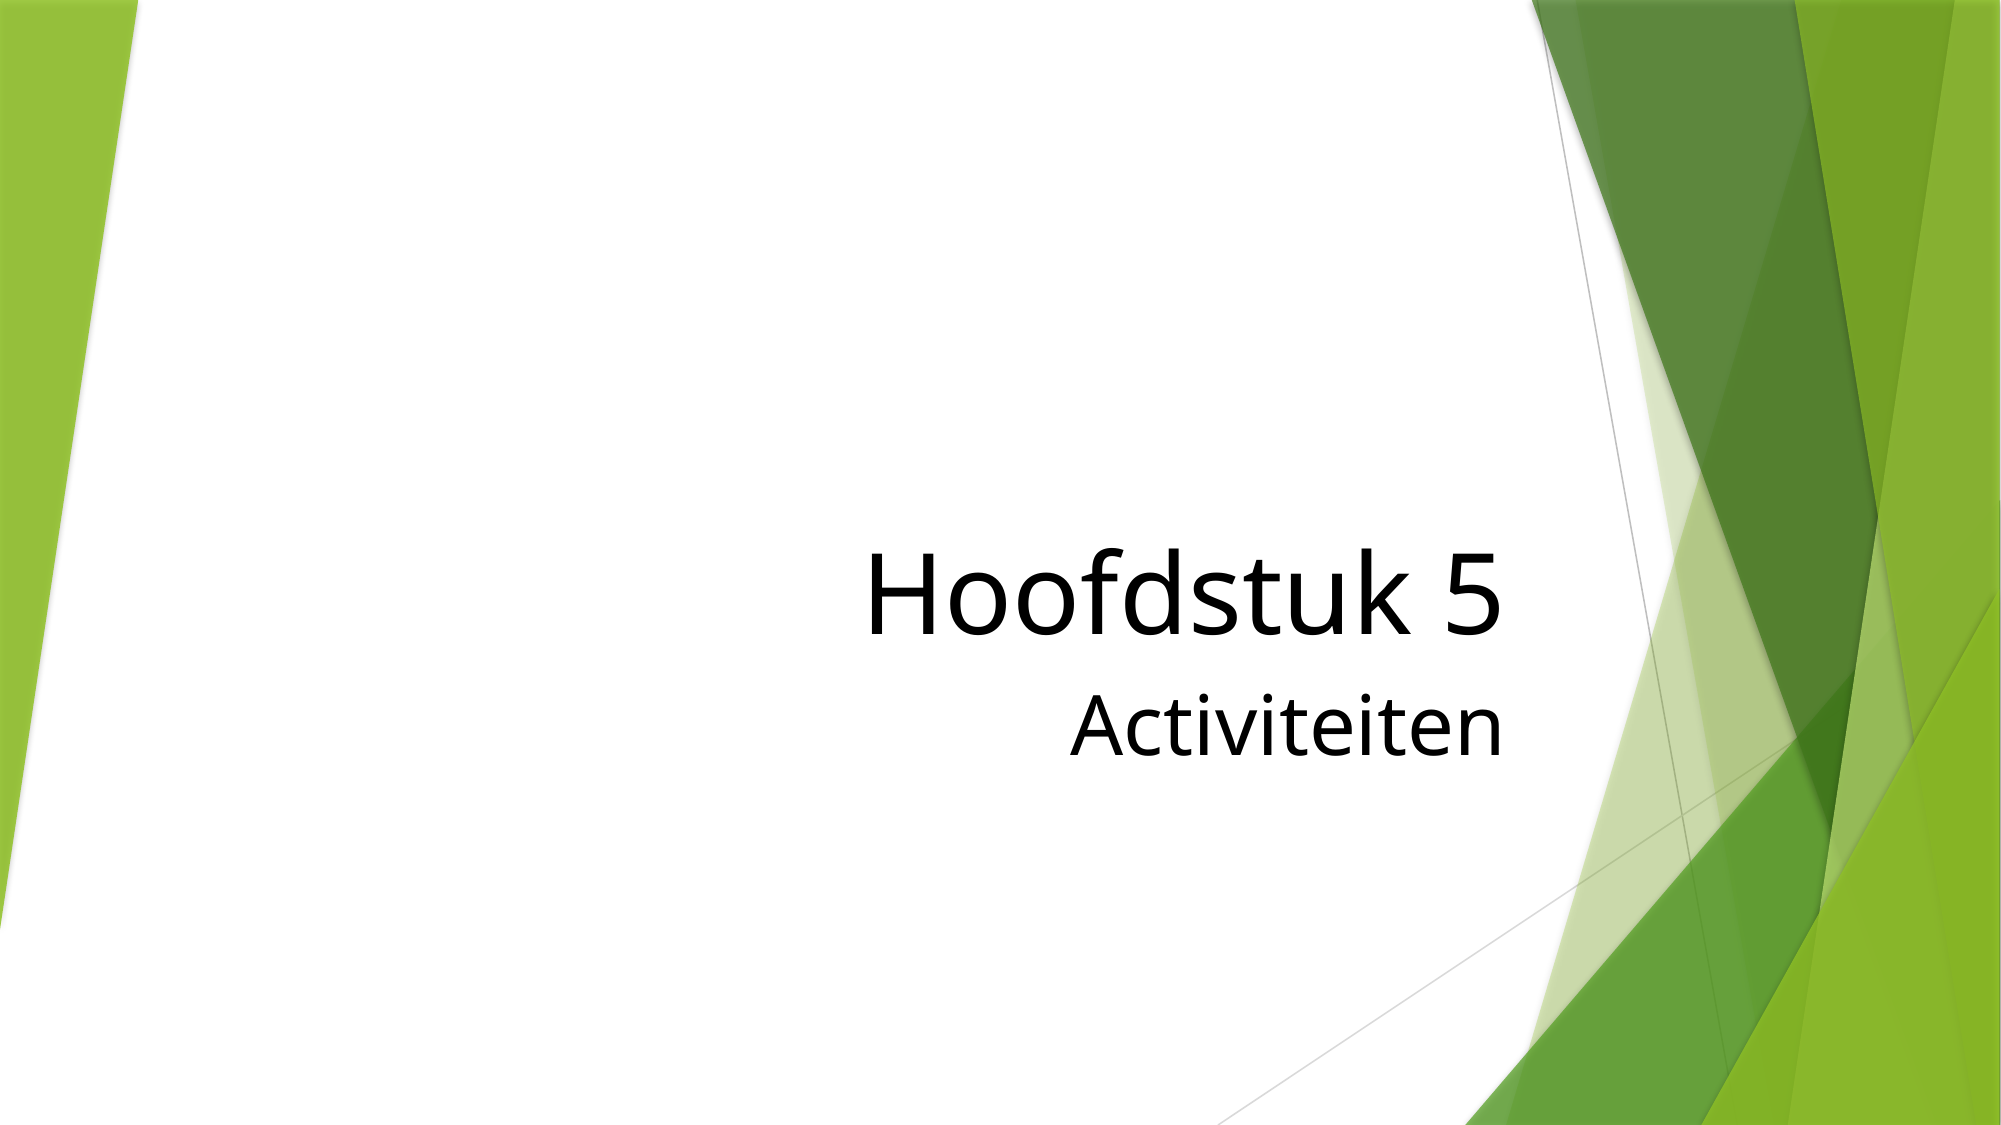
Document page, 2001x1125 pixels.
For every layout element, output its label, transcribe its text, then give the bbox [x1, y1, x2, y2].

subtitle Activiteiten [247, 664, 1522, 845]
title Hoofdstuk 5 [247, 394, 1522, 664]
